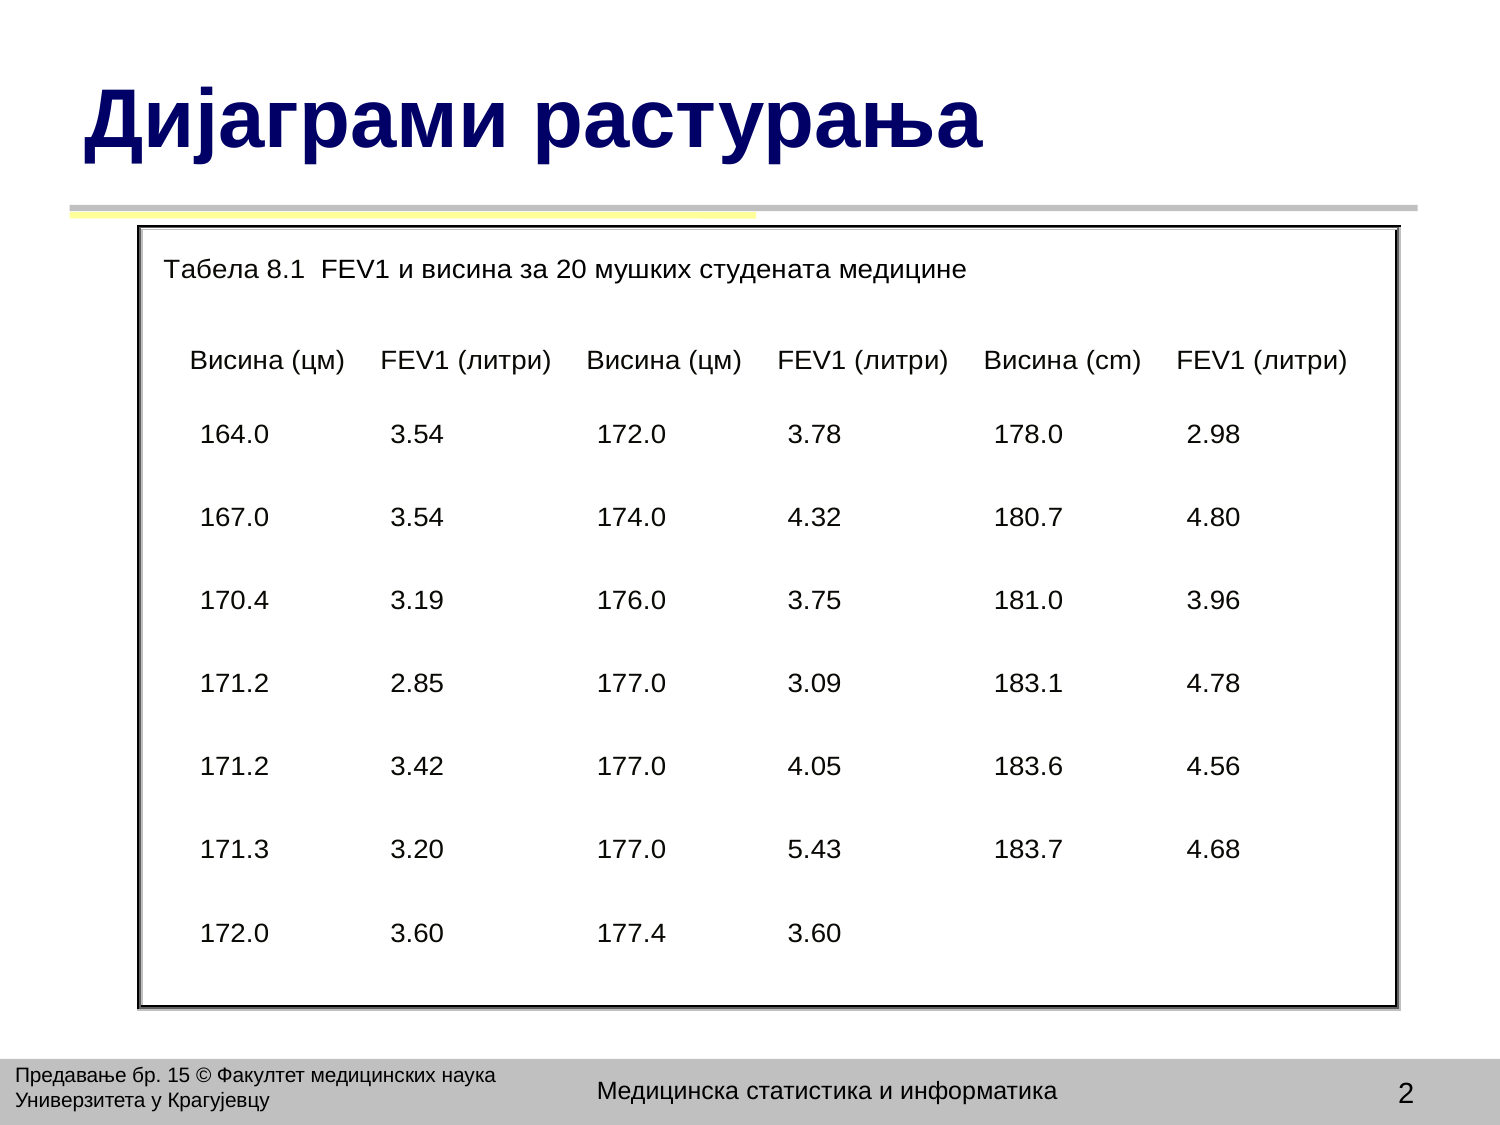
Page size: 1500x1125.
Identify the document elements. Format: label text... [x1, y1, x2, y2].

footer Медицинска статистика и информатика [512, 1066, 1144, 1125]
slide_number 2 [1164, 1066, 1430, 1125]
slide_number Предавање бр. 15 © Факултет медицинских наука Универзитета у Крагујевцу [0, 1053, 512, 1108]
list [101, 224, 1435, 1058]
title Дијаграми растурања [69, 19, 1426, 208]
